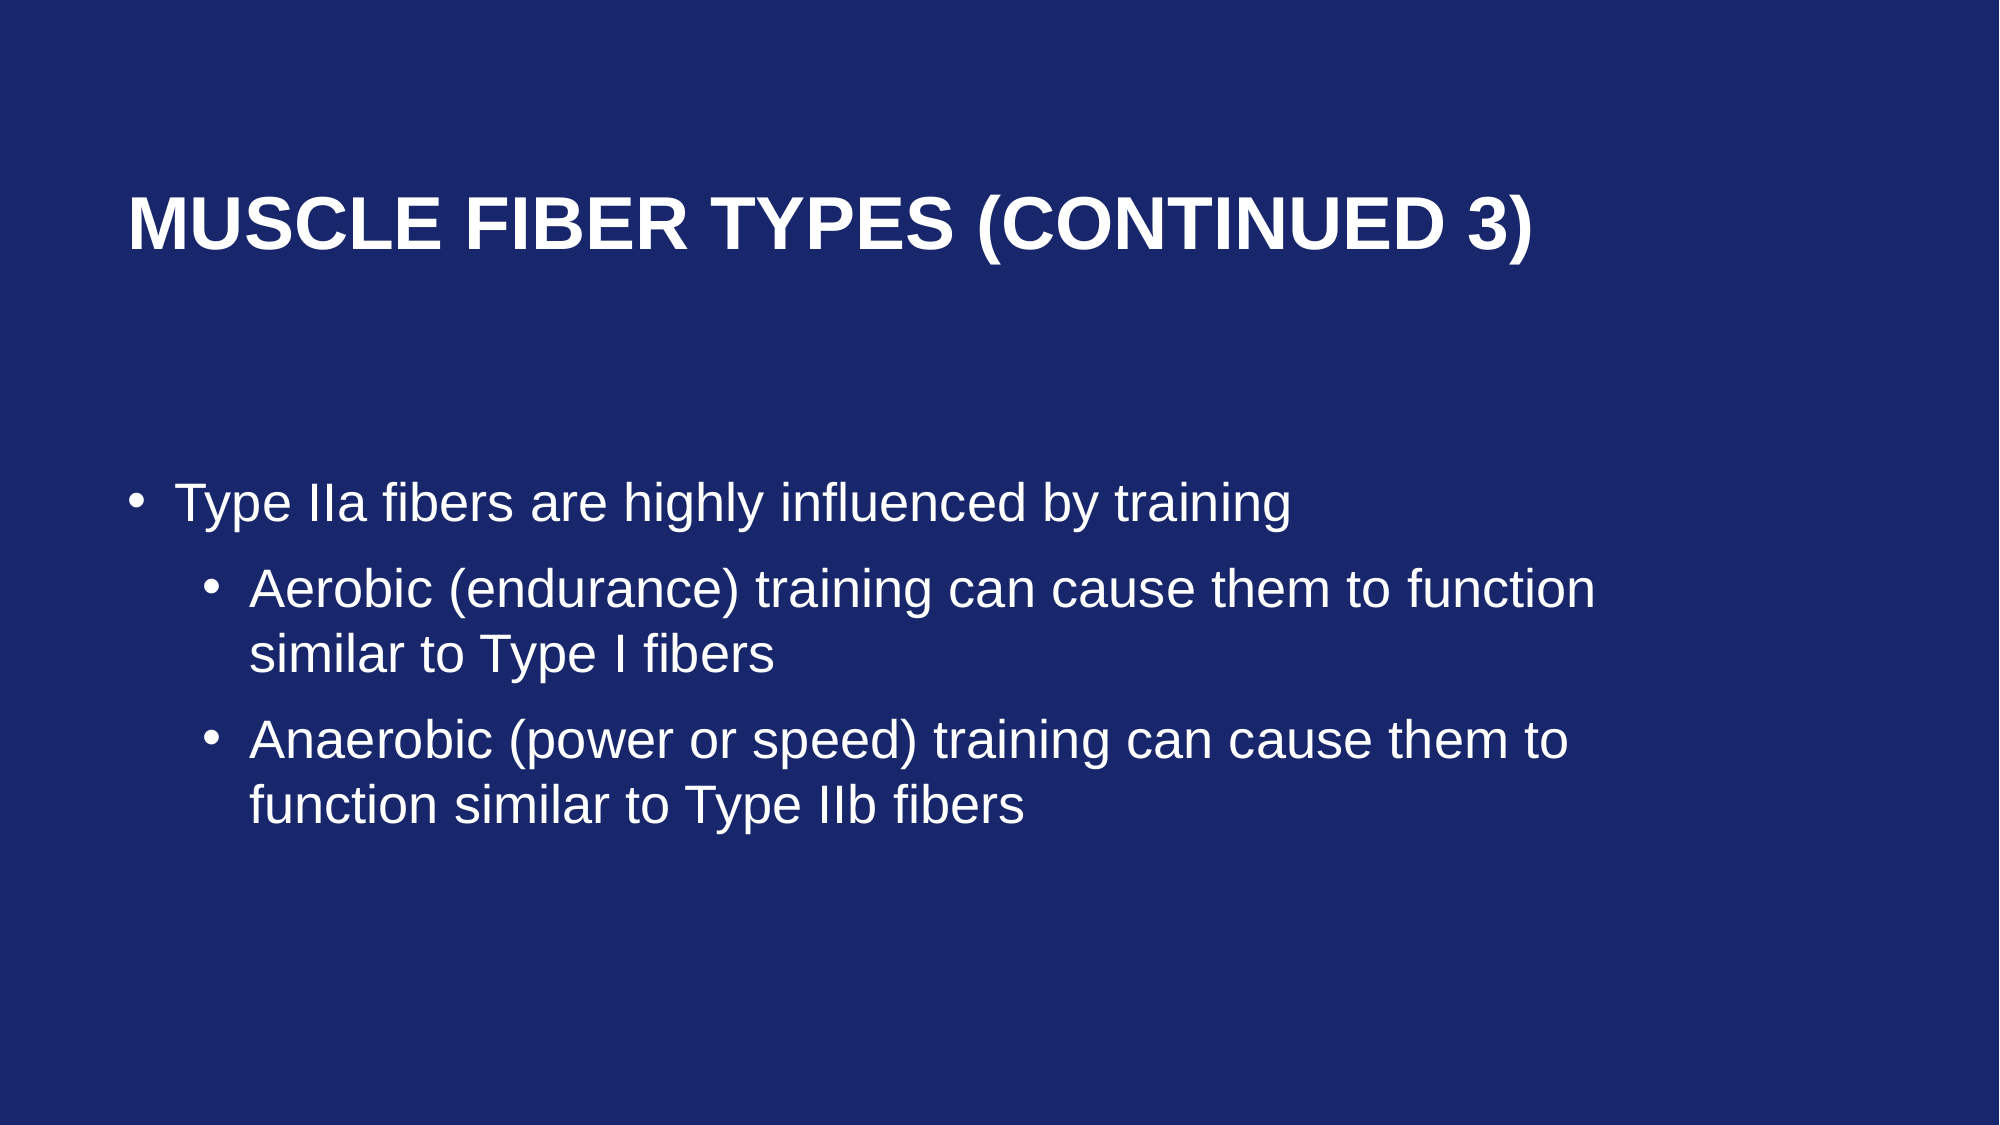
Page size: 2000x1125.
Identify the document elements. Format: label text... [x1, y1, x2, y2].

list Type IIa fibers are highly influenced by training Aerobic (endurance) training can cause them to function similar to Type I fibers Anaerobic (power or speed) training can cause them to function similar to Type IIb fibers [112, 351, 1775, 950]
title Muscle Fiber Types (continued 3) [112, 99, 1775, 339]
